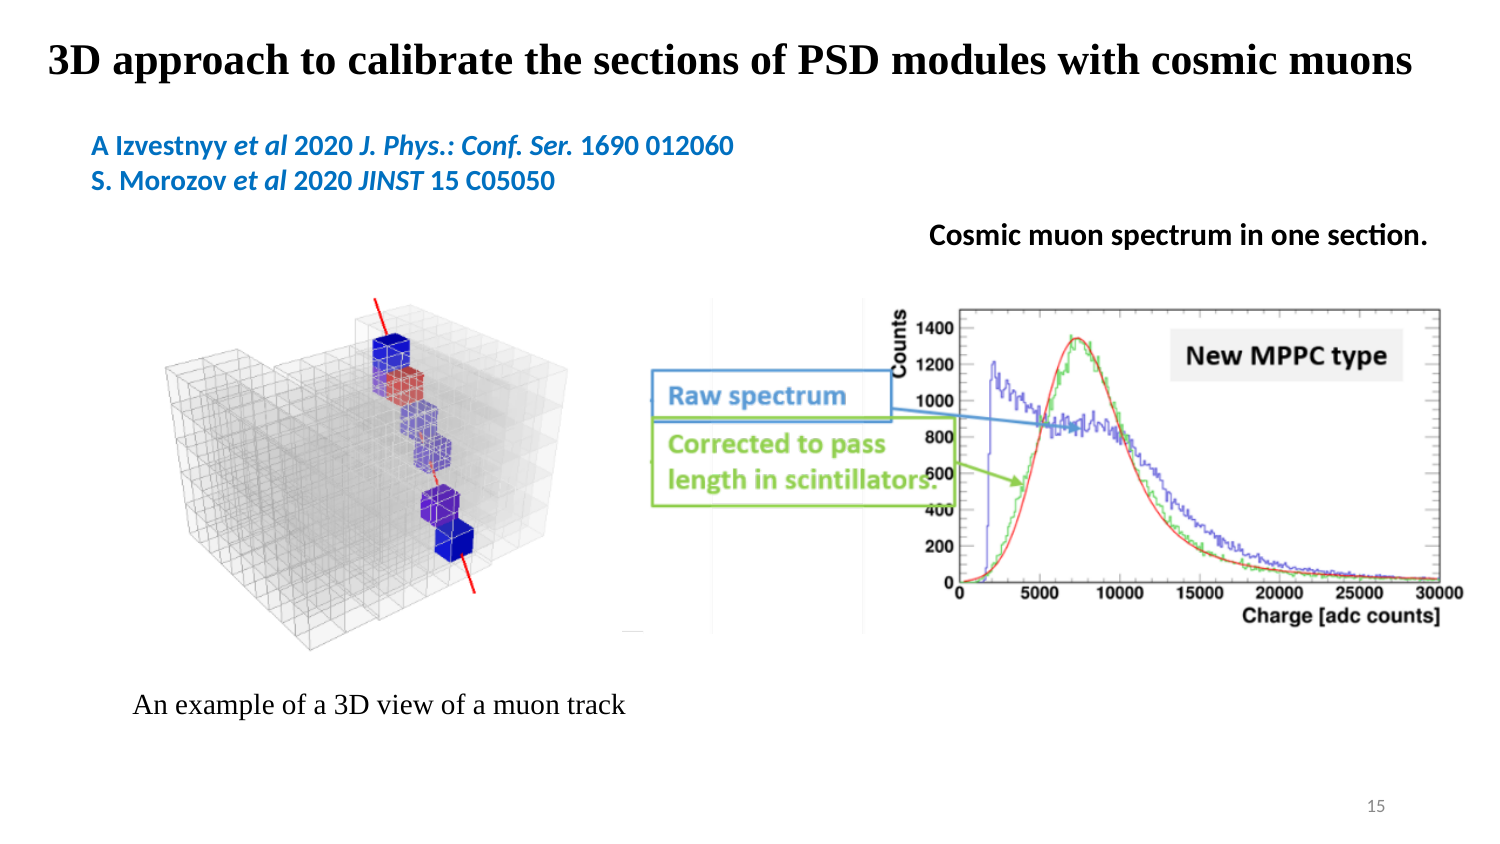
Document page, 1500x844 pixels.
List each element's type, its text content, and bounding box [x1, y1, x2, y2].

text_box Cosmic muon spectrum in one section. [918, 208, 1482, 258]
text_box An example of a 3D view of a muon track [121, 679, 685, 725]
picture [123, 257, 1500, 682]
text_box A Izvestnyy et al 2020 J. Phys.: Conf. Ser. 1690 012060 S. Morozov et al 2020 JINST 15 C05050 [80, 120, 831, 235]
text_box 3D approach to calibrate the sections of PSD modules with cosmic muons [17, 24, 1456, 90]
slide_number ‹#› [1059, 782, 1397, 827]
